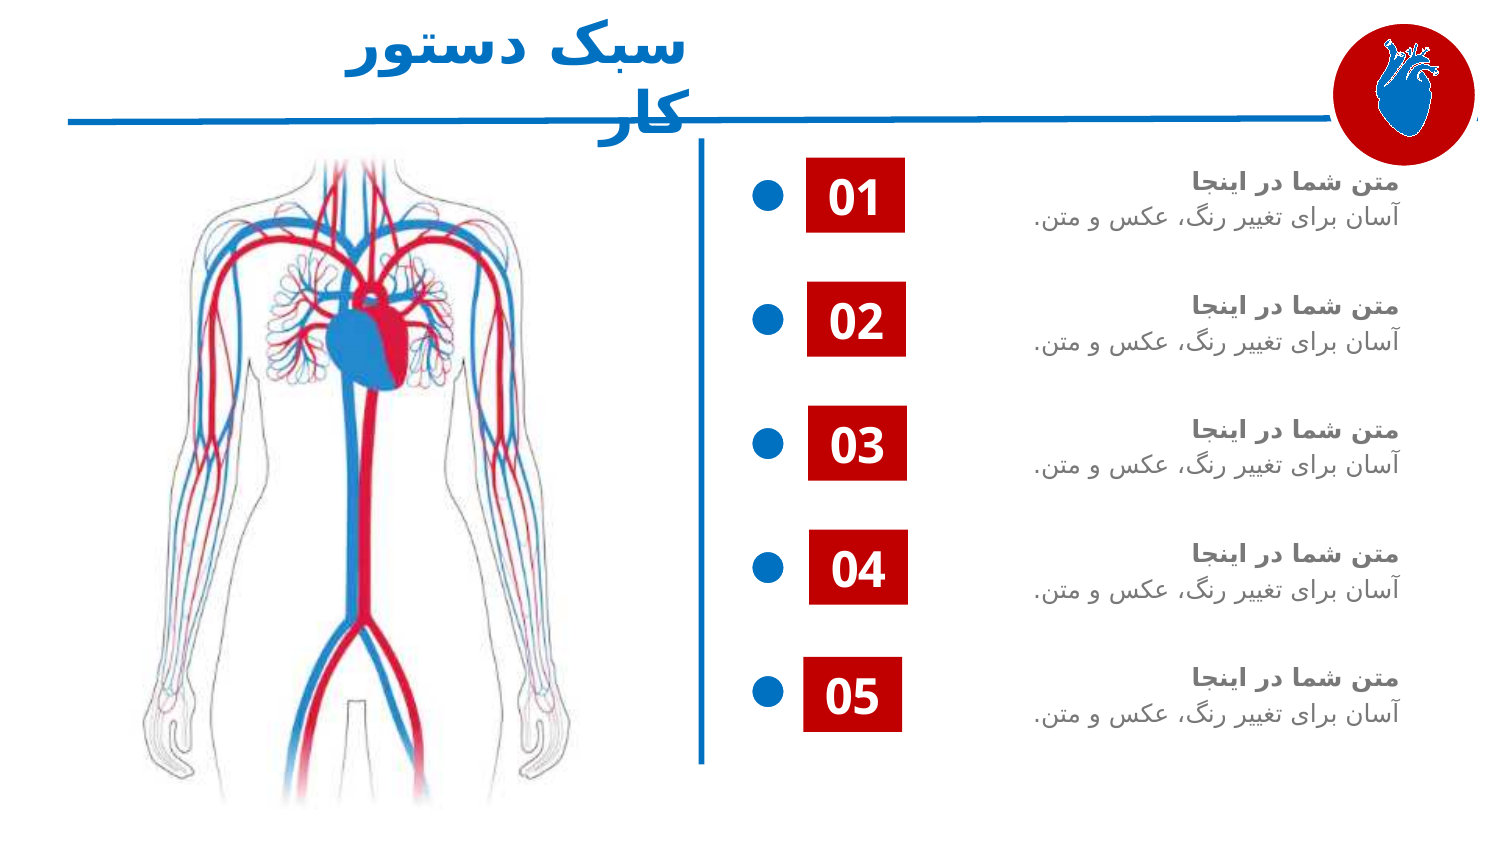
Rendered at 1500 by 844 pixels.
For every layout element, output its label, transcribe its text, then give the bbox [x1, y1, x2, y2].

picture [118, 147, 591, 827]
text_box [918, 281, 1415, 363]
text_box 01 [806, 157, 905, 233]
text_box [750, 301, 786, 338]
text_box سبک دستور کار [243, 27, 705, 123]
text_box 02 [807, 281, 906, 357]
text_box [750, 177, 786, 214]
text_box [750, 425, 786, 462]
text_box 05 [803, 656, 903, 732]
text_box [750, 549, 786, 586]
text_box [750, 673, 786, 710]
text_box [918, 405, 1415, 487]
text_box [918, 529, 1415, 612]
text_box 04 [809, 529, 908, 605]
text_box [918, 157, 1415, 239]
text_box 03 [808, 405, 907, 481]
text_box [918, 654, 1415, 736]
text_box [698, 138, 705, 765]
